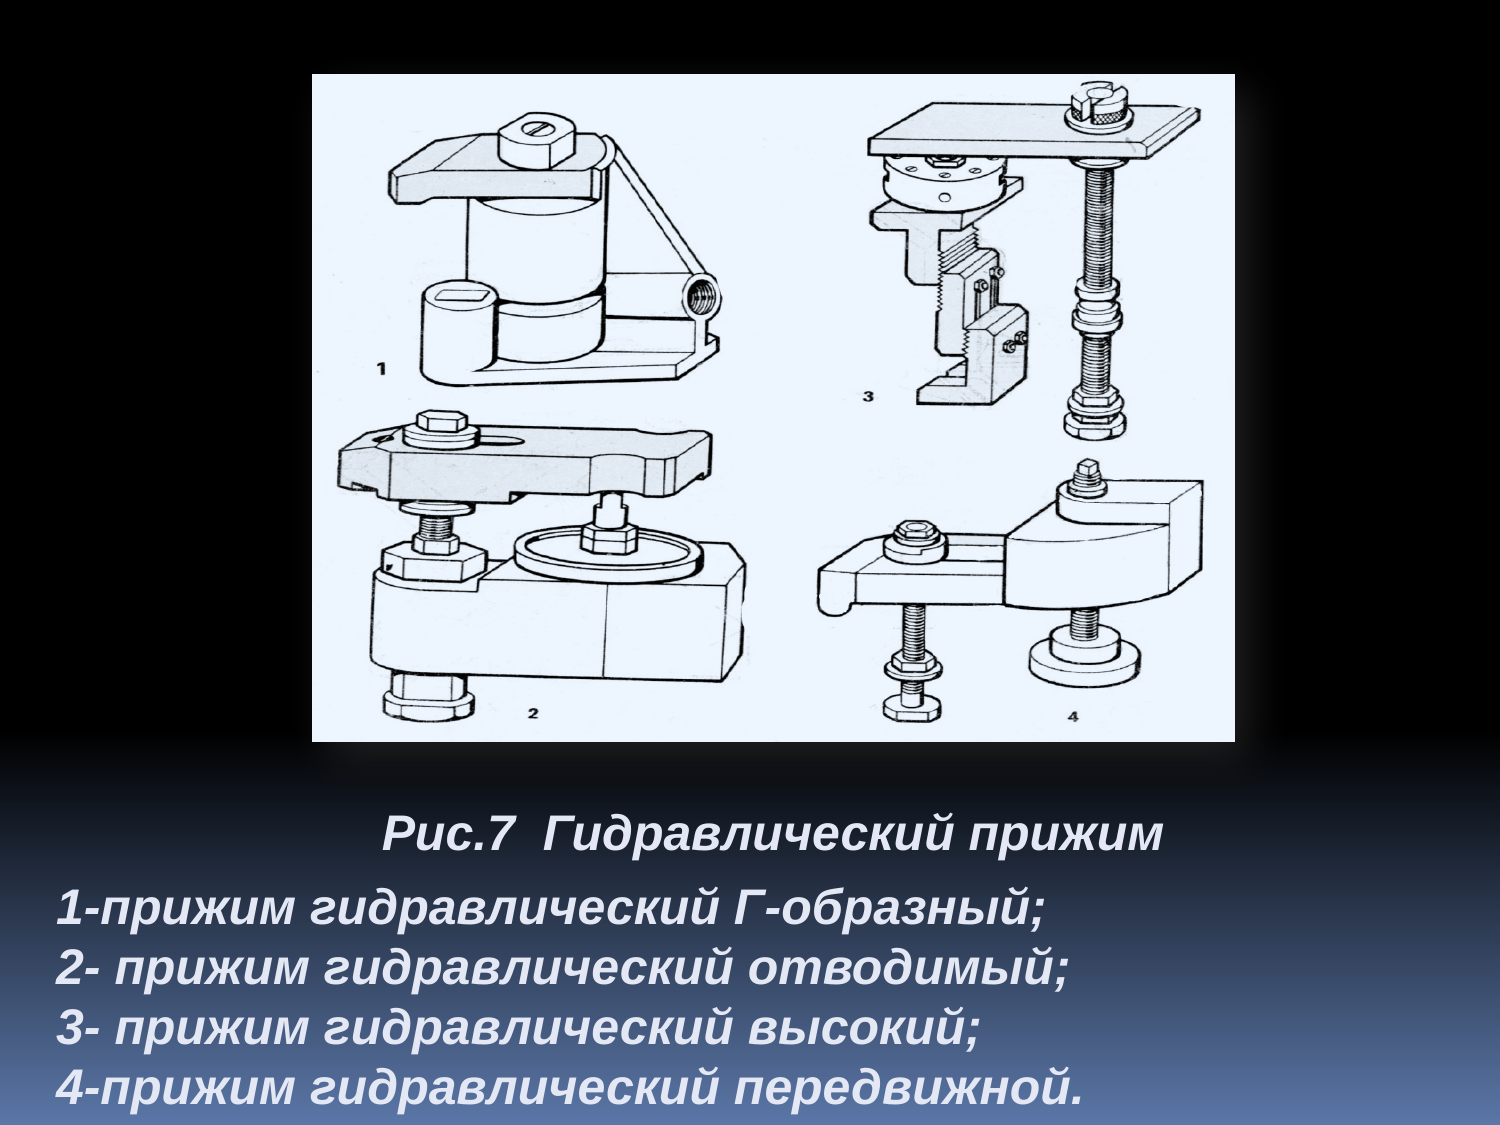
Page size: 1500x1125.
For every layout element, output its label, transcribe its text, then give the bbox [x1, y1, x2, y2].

text_box 1-прижим гидравлический Г-образный; 2- прижим гидравлический отводимый; 3- прижим гидравлический высокий; 4-прижим гидравлический передвижной. [41, 867, 1459, 1123]
picture [312, 74, 1235, 742]
text_box Рис.7 Гидравлический прижим [367, 793, 1180, 867]
